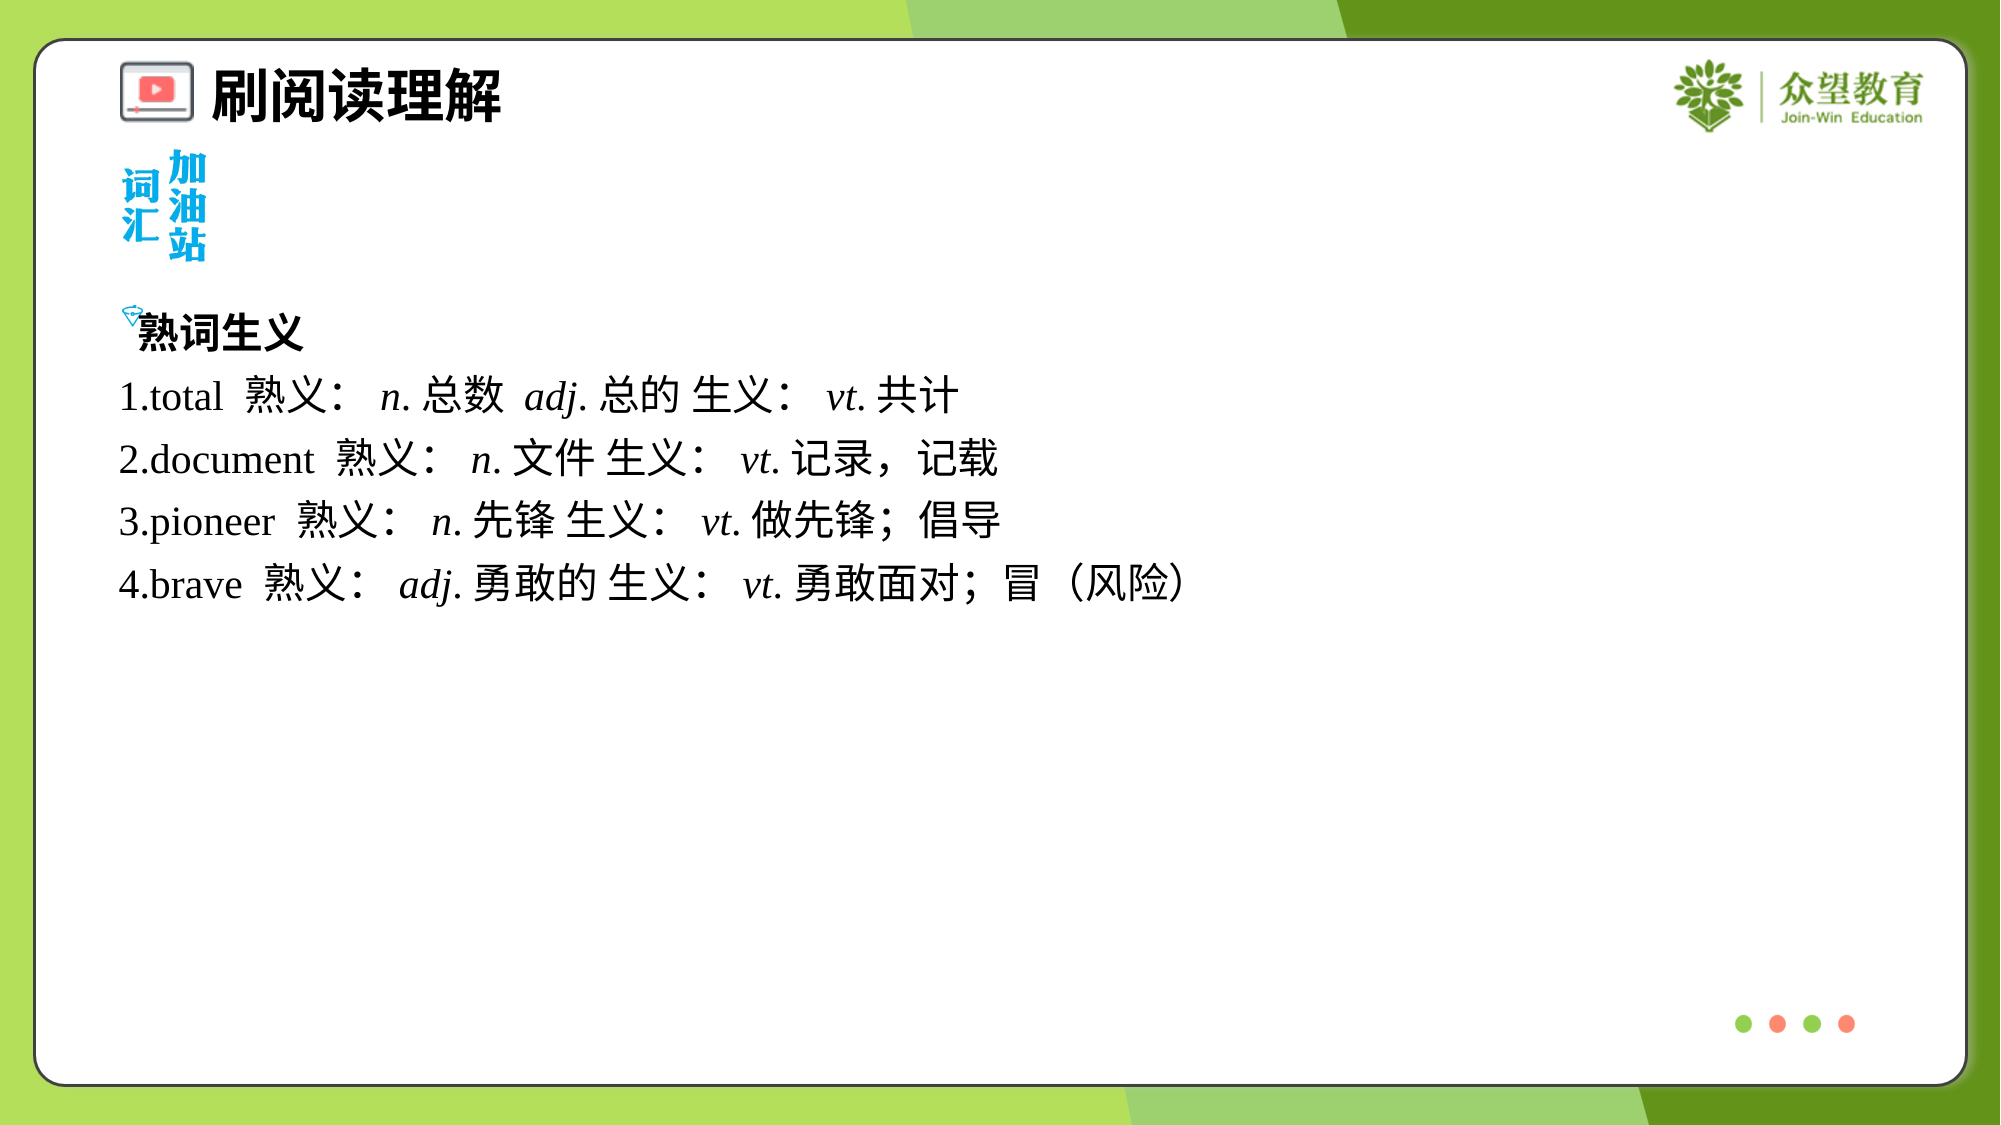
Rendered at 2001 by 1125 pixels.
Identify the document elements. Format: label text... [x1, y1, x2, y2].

text_box &3& 熟词生义 1.total 熟义：n.总数 adj.总的 生义：vt.共计 2.document 熟义：n.文件 生义：vt.记录，记载 3.pioneer 熟义：n.先锋 生义：vt.做先锋；倡导 4.brave 熟义：adj.勇敢的 生义：vt.勇敢面对；冒（风险） [118, 284, 1882, 592]
picture [0, 0, 2000, 1125]
